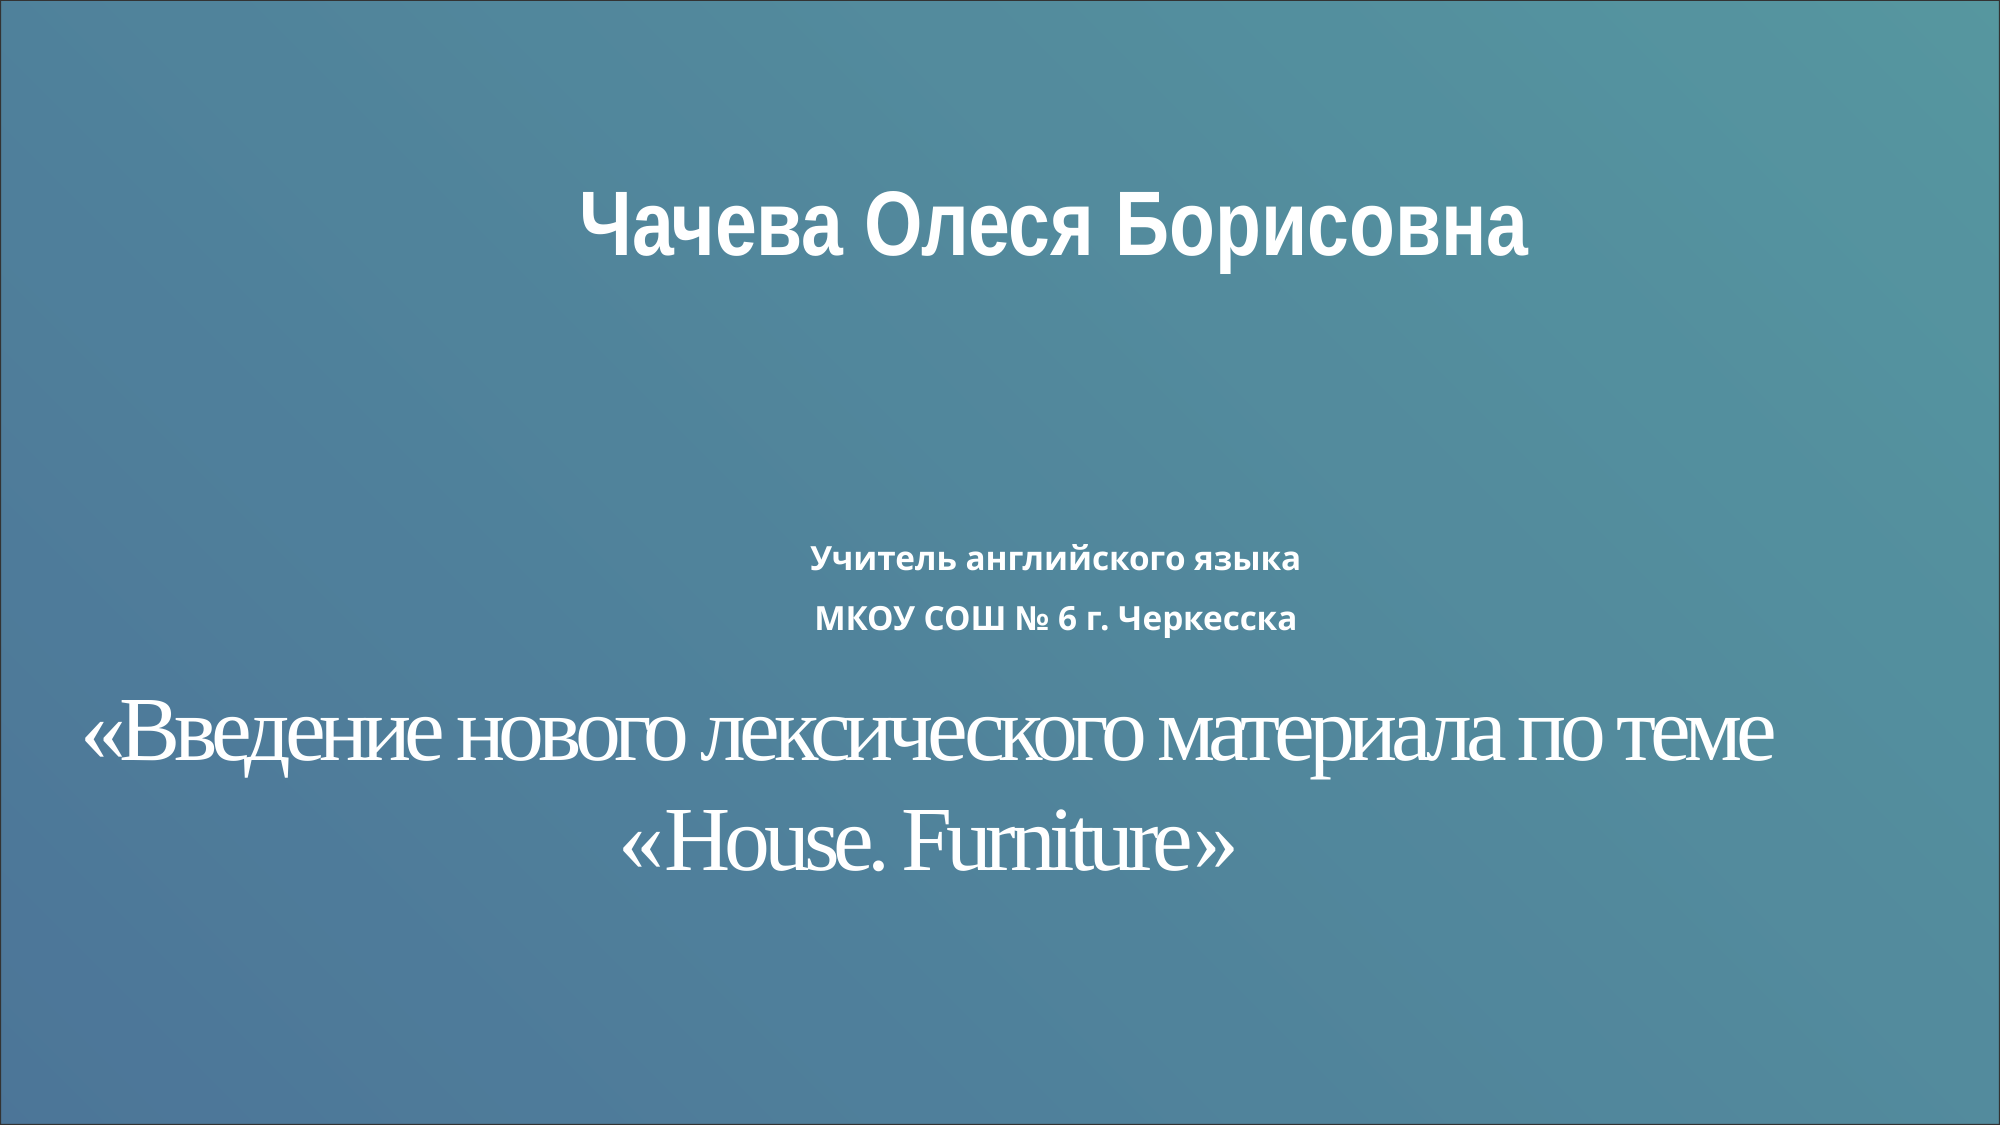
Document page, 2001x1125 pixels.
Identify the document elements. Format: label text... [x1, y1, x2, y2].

text_box «Введение нового лексического материала по теме «House. Furniture» [14, 661, 1861, 897]
text_box [0, 0, 2000, 1125]
text_box Чачева Олеся Борисовна [318, 109, 1812, 329]
text_box Учитель английского языка МКОУ СОШ № 6 г. Черкесска [485, 509, 1636, 644]
